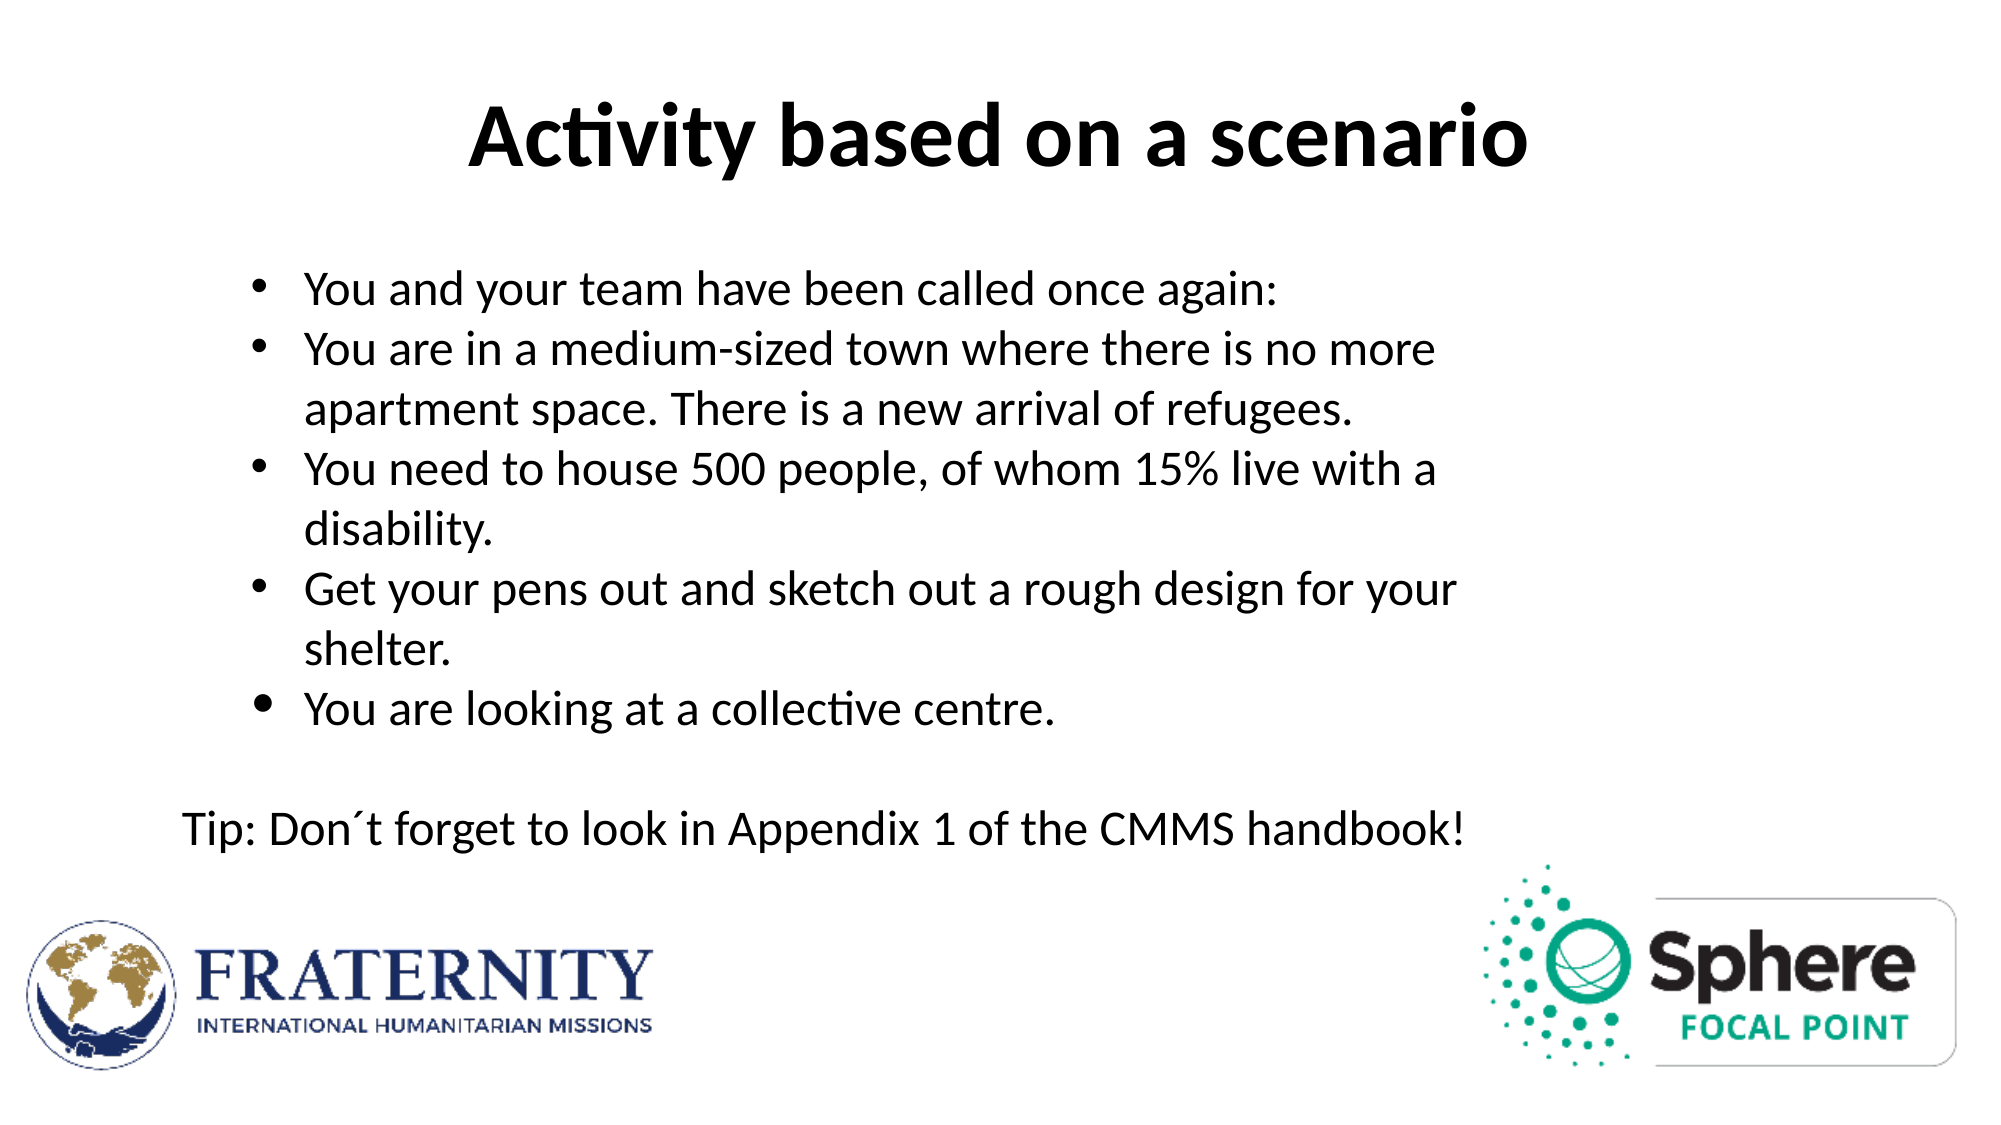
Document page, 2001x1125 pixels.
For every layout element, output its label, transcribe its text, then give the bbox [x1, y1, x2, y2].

picture [0, 893, 683, 1098]
text_box You and your team have been called once again: You are in a medium-sized town where there is no more apartment space. There is a new arrival of refugees. You need to house 500 people, of whom 15% live with a disability. Get your pens out and sketch out a rough design for your shelter. You are looking at a collective centre. Tip: Don´t forget to look in Appendix 1 of the CMMS handbook! [166, 187, 1507, 1043]
picture [1481, 862, 1961, 1070]
title Activity based on a scenario [137, 27, 1863, 246]
